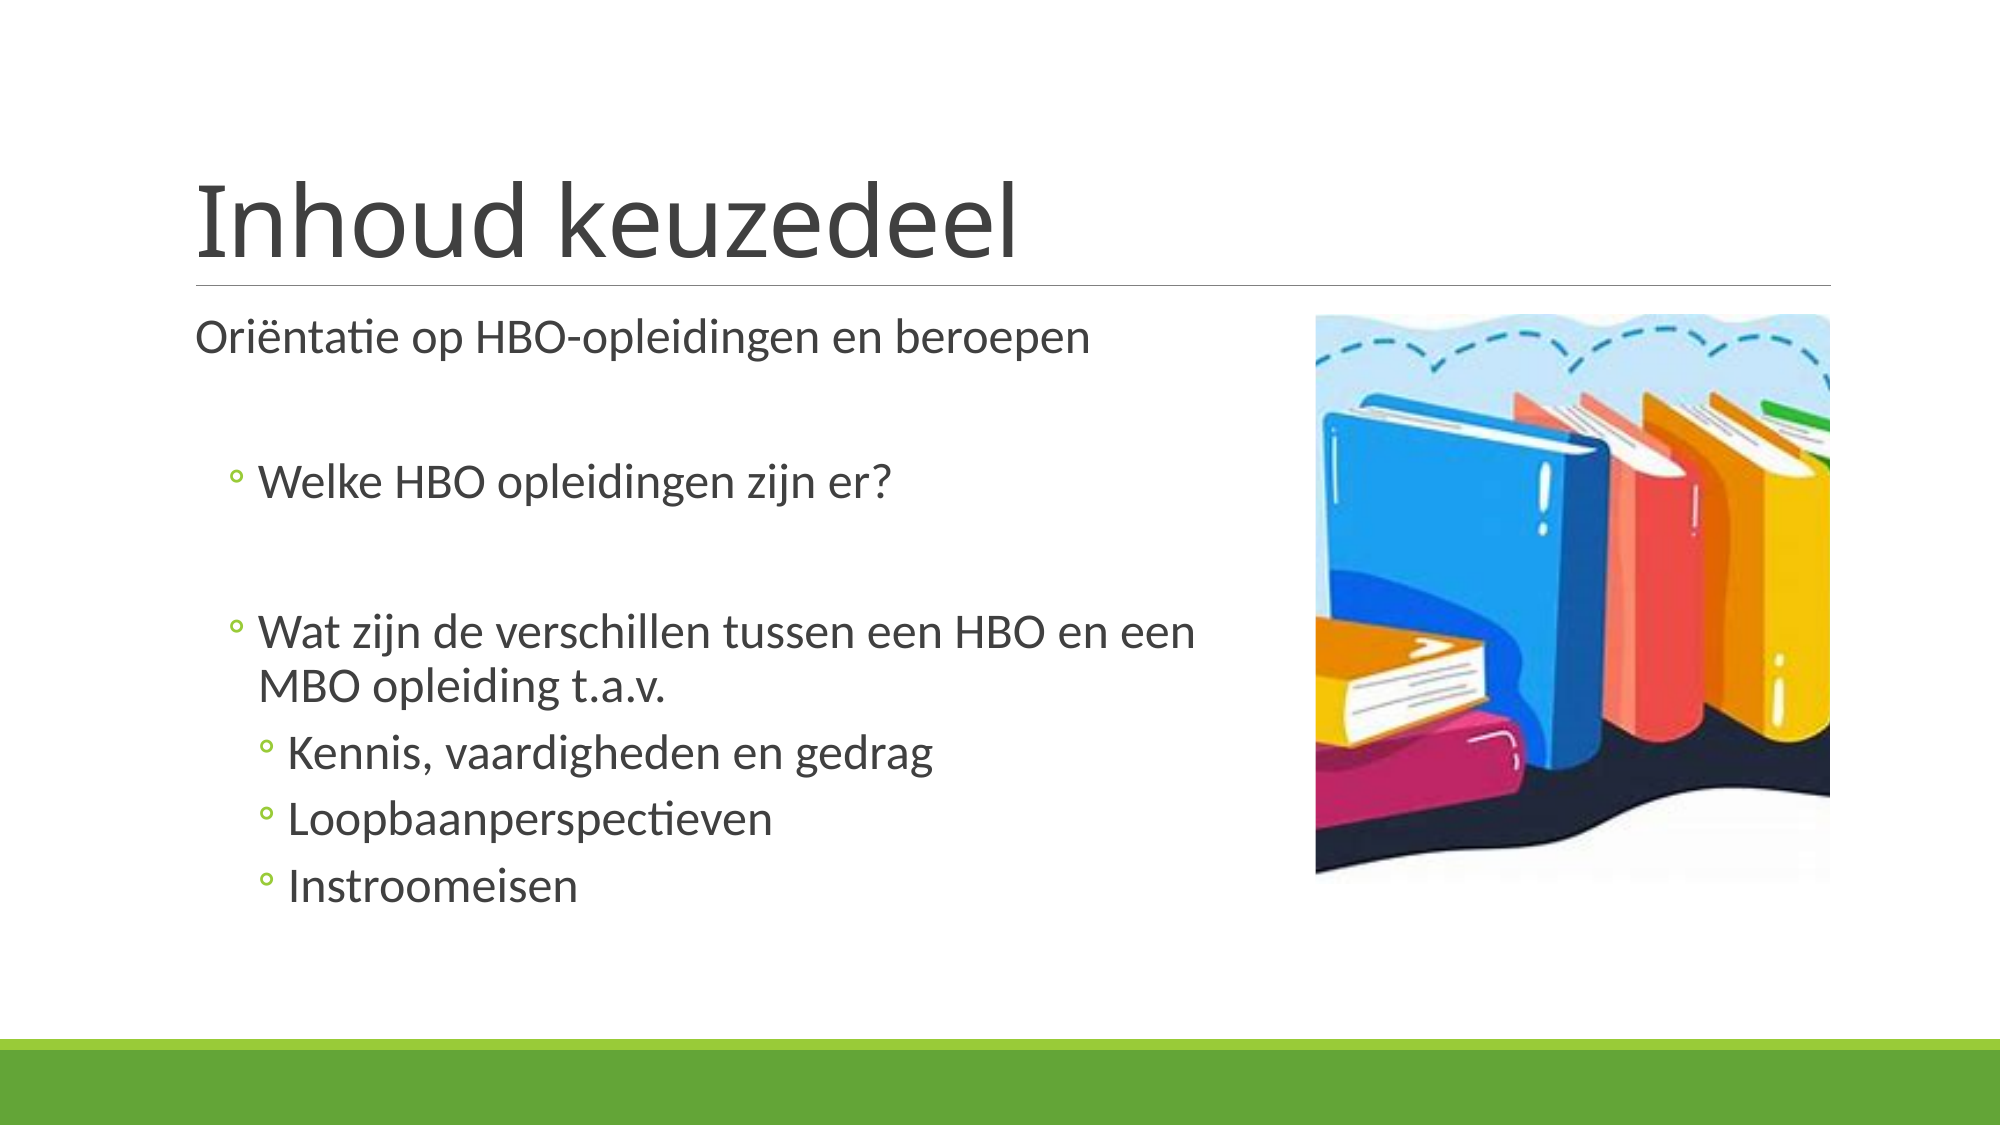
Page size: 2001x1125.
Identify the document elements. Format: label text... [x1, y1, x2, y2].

picture [1315, 313, 1831, 885]
title Inhoud keuzedeel [180, 47, 1830, 285]
list Oriëntatie op HBO-opleidingen en beroepen Welke HBO opleidingen zijn er? Wat zijn de verschillen tussen een HBO en een MBO opleiding t.a.v. Kennis, vaardigheden en gedrag Loopbaanperspectieven Instroomeisen [180, 302, 1239, 963]
